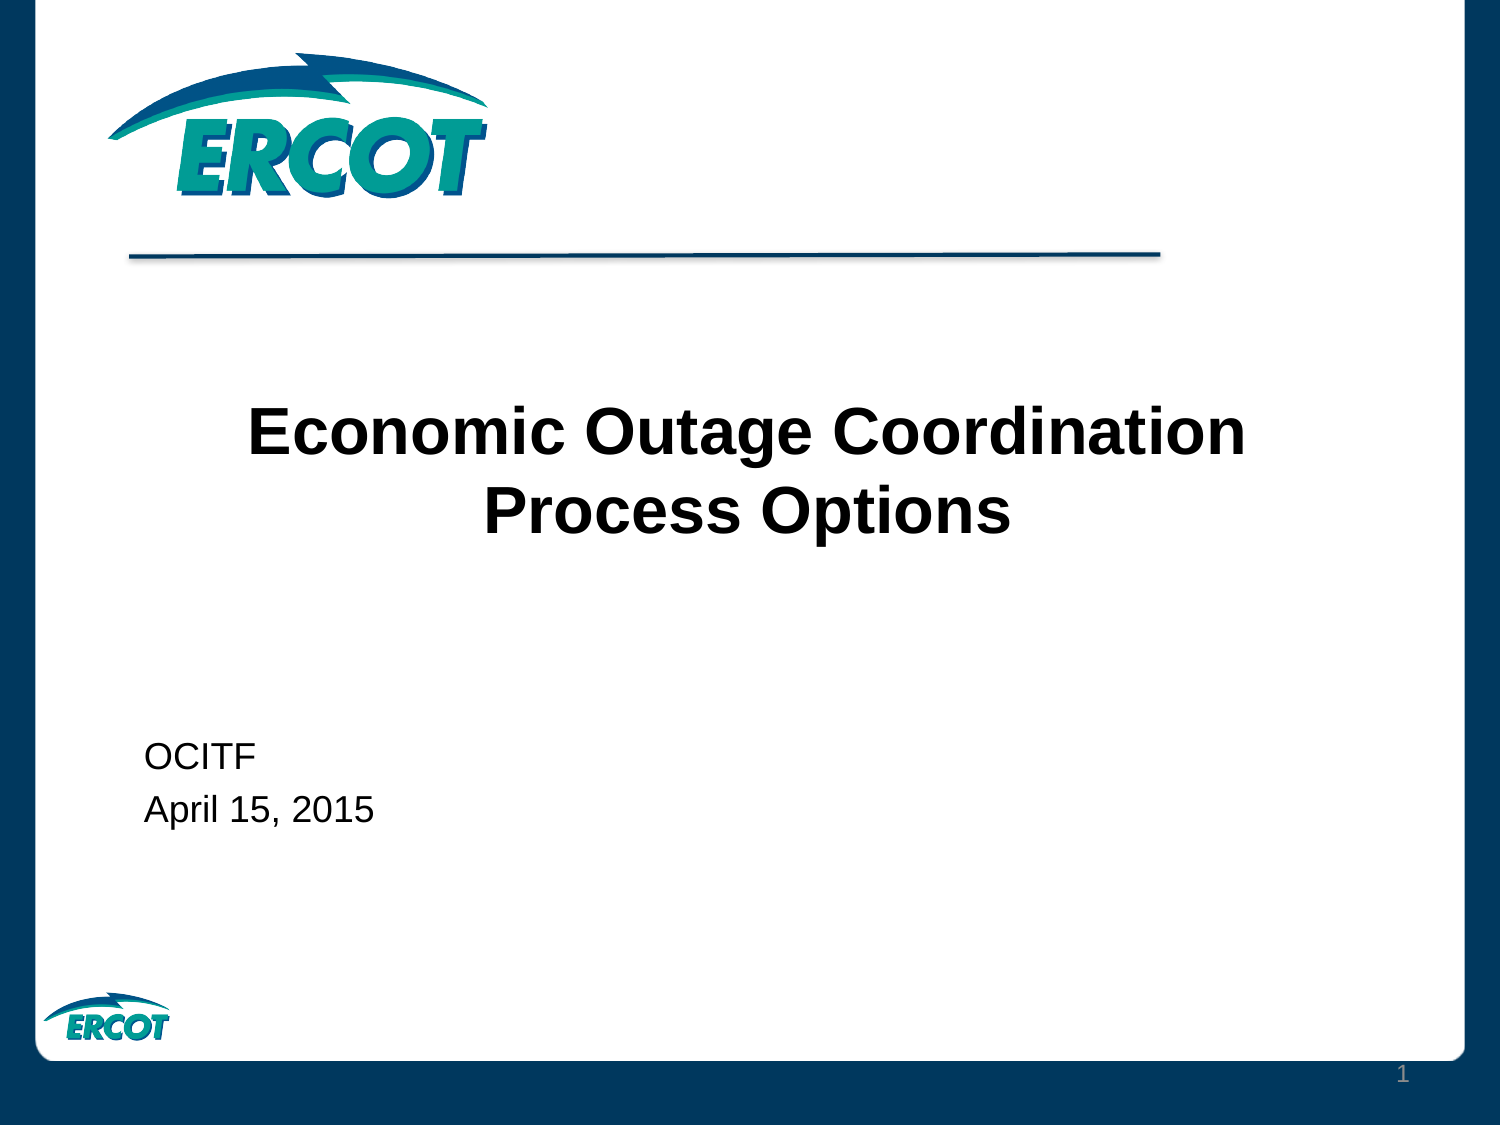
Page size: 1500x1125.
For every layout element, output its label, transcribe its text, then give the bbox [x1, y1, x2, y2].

picture [40, 988, 175, 1045]
slide_number 1 [1074, 1042, 1425, 1103]
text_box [98, 39, 1367, 939]
